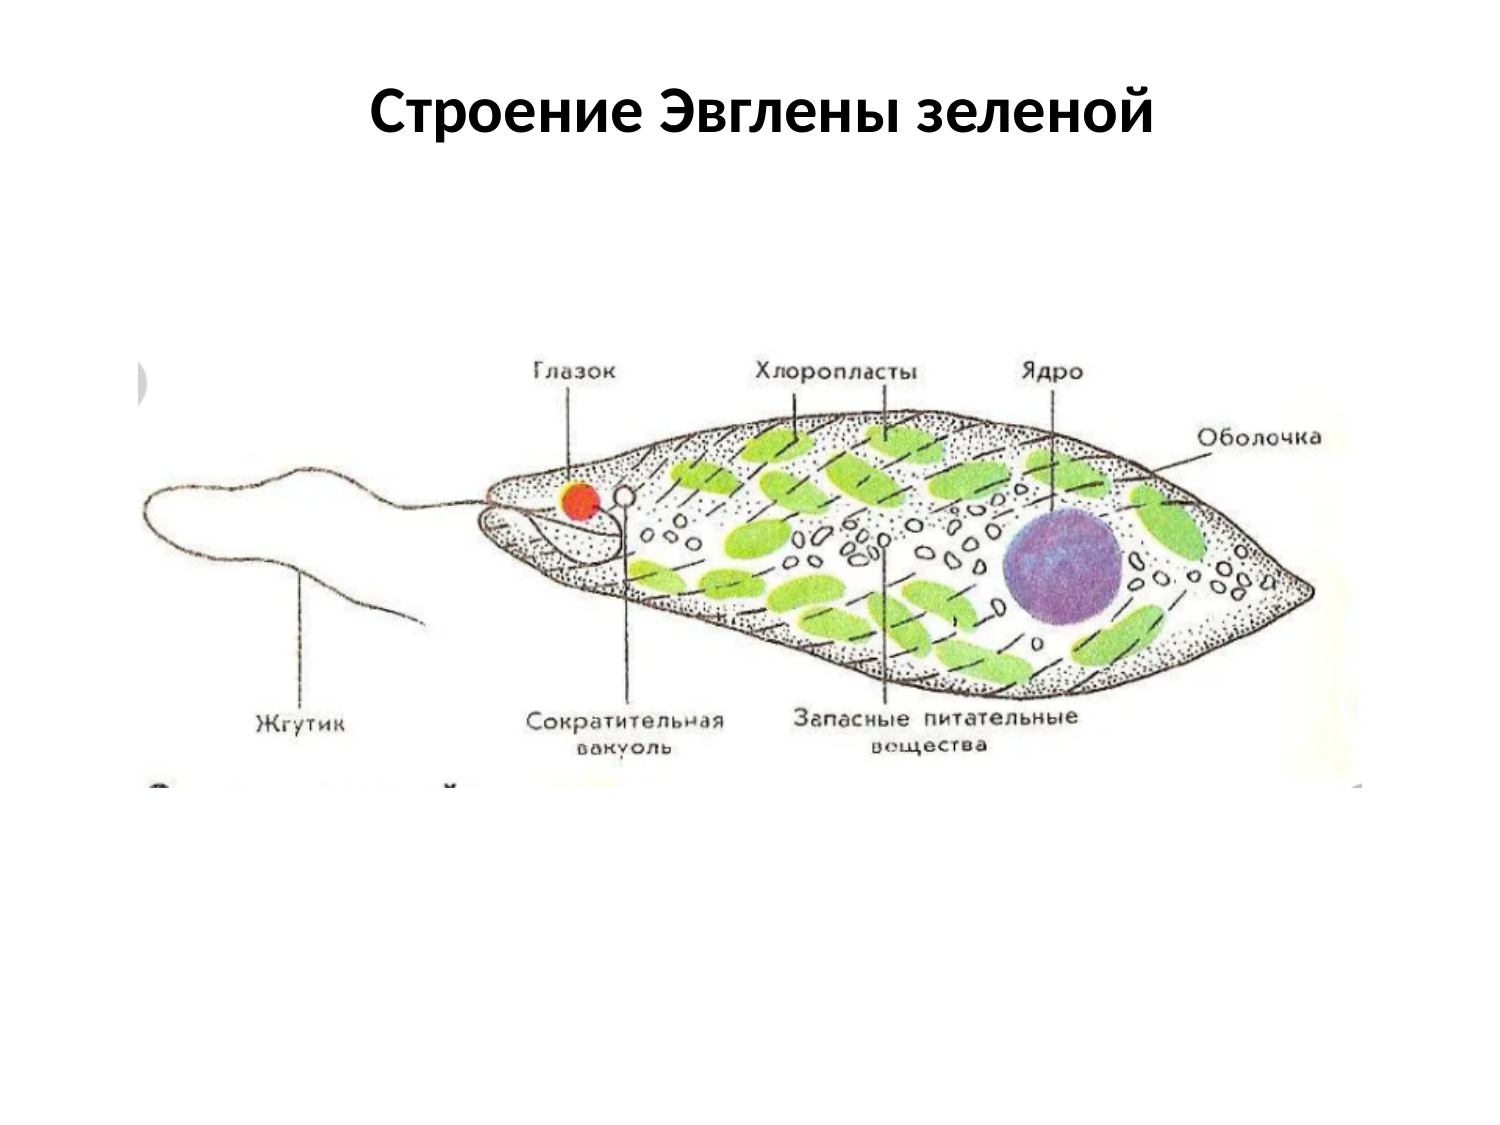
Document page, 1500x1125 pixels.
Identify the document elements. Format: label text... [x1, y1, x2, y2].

picture [138, 337, 1362, 788]
text_box Строение Эвглены зеленой [355, 58, 1172, 154]
